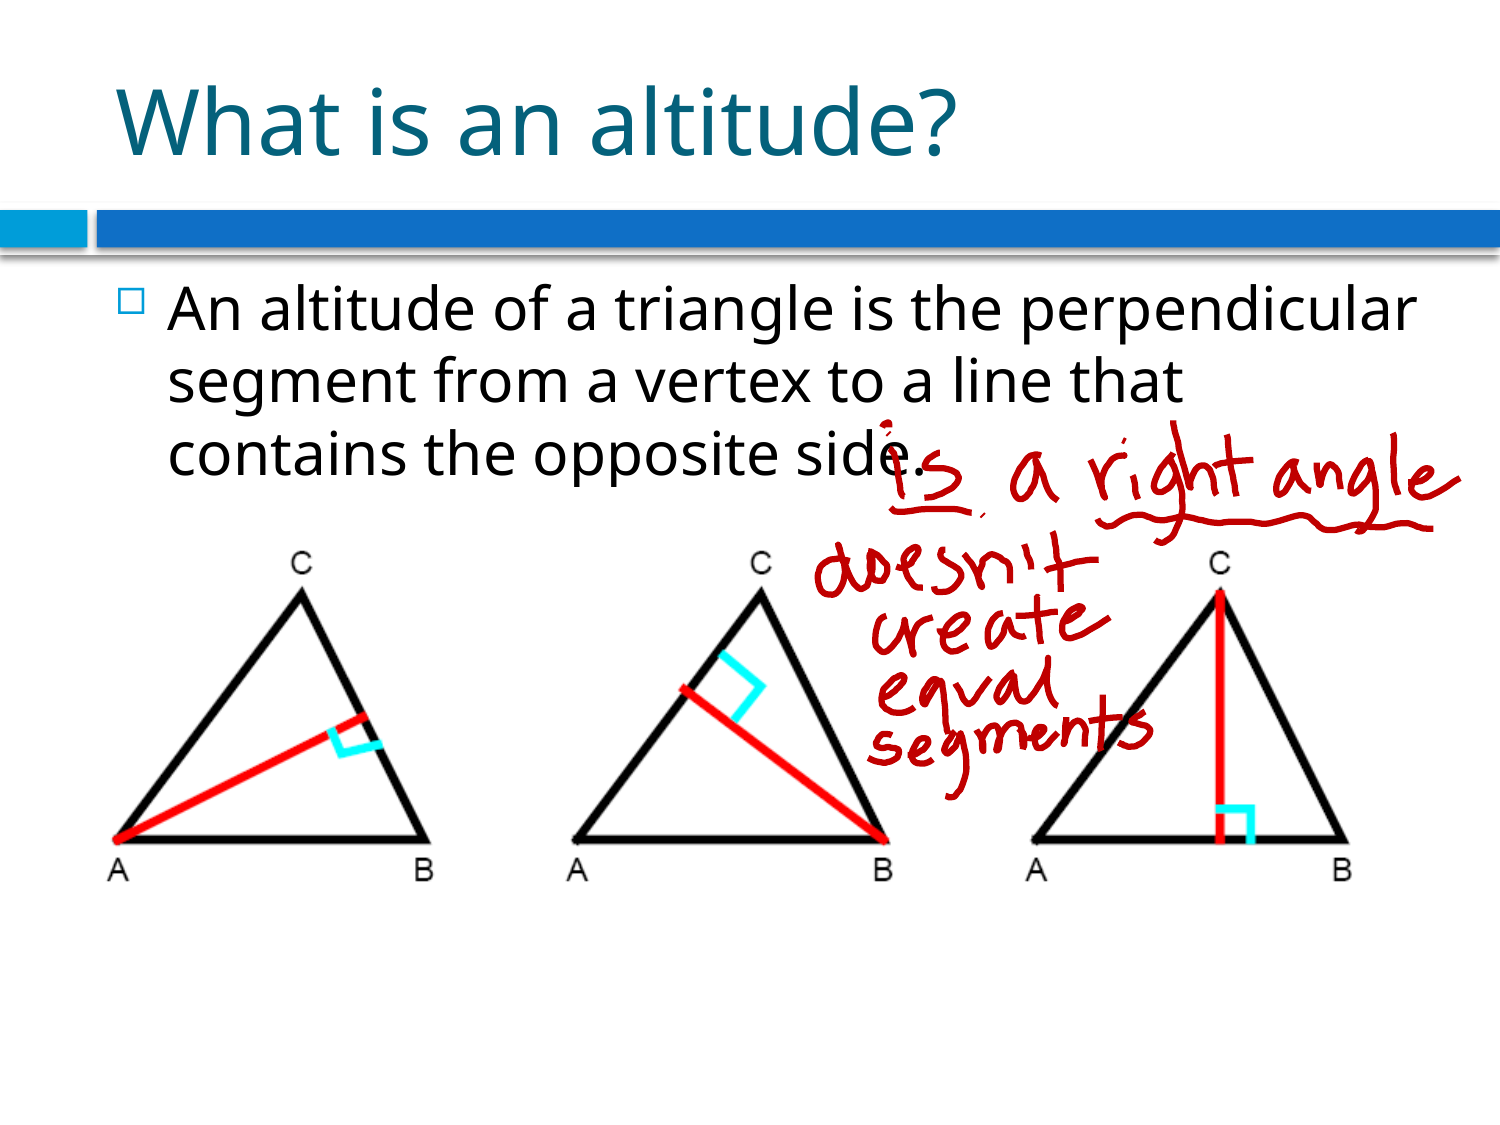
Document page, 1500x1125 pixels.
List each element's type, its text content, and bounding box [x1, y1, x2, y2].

text_box [1408, 467, 1461, 499]
picture [49, 487, 1388, 920]
text_box [1391, 432, 1400, 496]
text_box [1131, 474, 1136, 486]
text_box [888, 447, 902, 486]
text_box [1393, 522, 1434, 530]
text_box [881, 421, 890, 428]
text_box [1350, 459, 1377, 486]
title What is an altitude? [100, 37, 1438, 200]
list An altitude of a triangle is the perpendicular segment from a vertex to a line that contains the opposite side. [100, 262, 1438, 1000]
text_box [1172, 420, 1215, 486]
text_box [923, 451, 960, 486]
text_box [1275, 460, 1309, 486]
text_box [1012, 453, 1053, 486]
text_box [1229, 464, 1236, 486]
text_box [1152, 452, 1182, 486]
text_box [1315, 462, 1342, 486]
text_box [1089, 454, 1123, 486]
text_box [1213, 459, 1254, 468]
text_box [1225, 434, 1231, 460]
